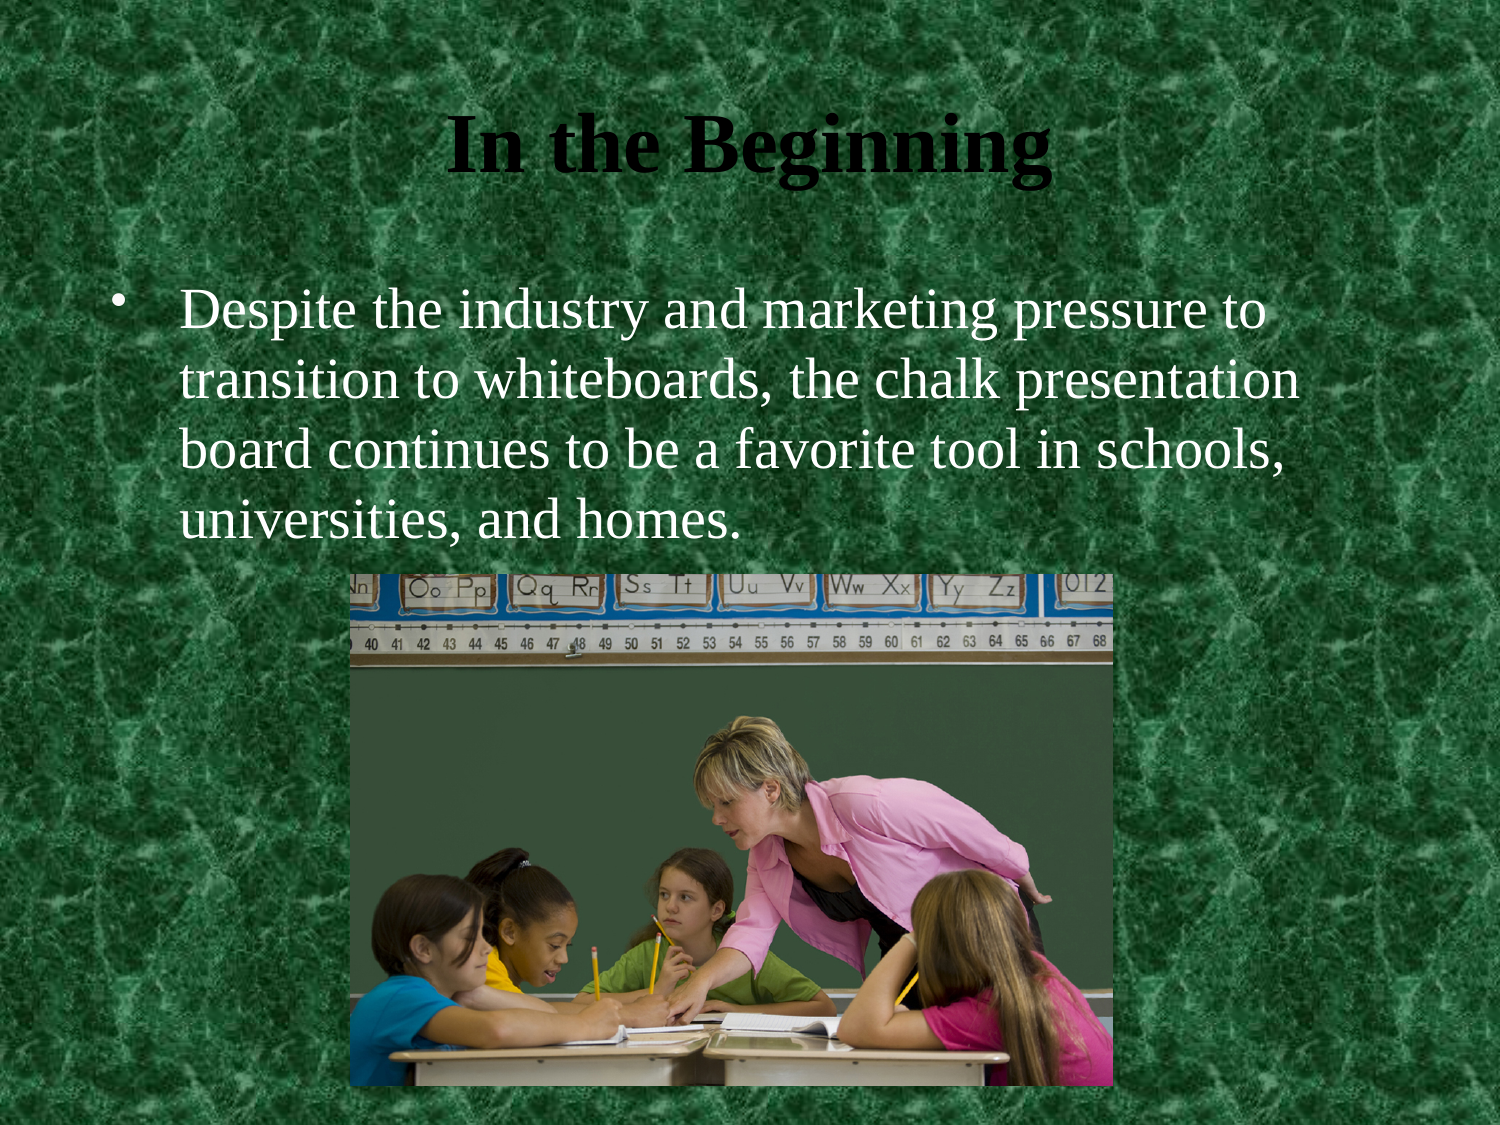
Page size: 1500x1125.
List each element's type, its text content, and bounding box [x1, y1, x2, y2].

title In the Beginning [75, 45, 1425, 233]
picture [0, 0, 1500, 1125]
list Despite the industry and marketing pressure to transition to whiteboards, the chalk presentation board continues to be a favorite tool in schools, universities, and homes. [74, 262, 1426, 1036]
